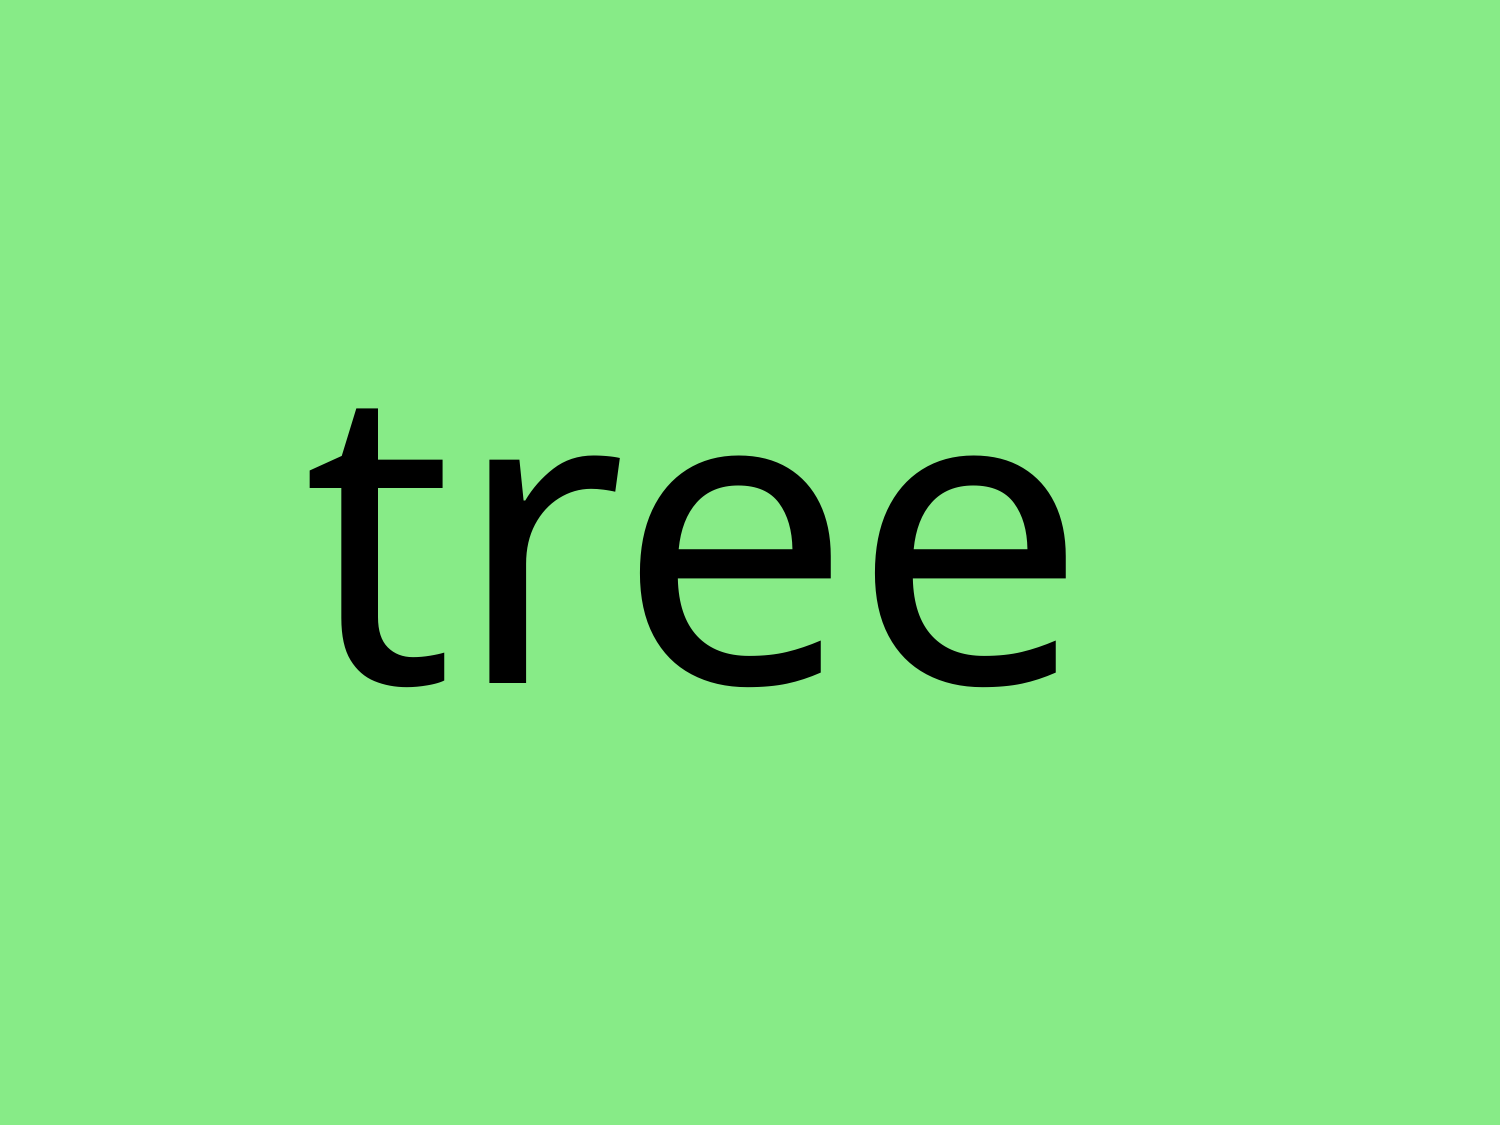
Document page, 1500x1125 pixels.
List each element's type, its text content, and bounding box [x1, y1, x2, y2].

text_box tree [41, 259, 1459, 775]
